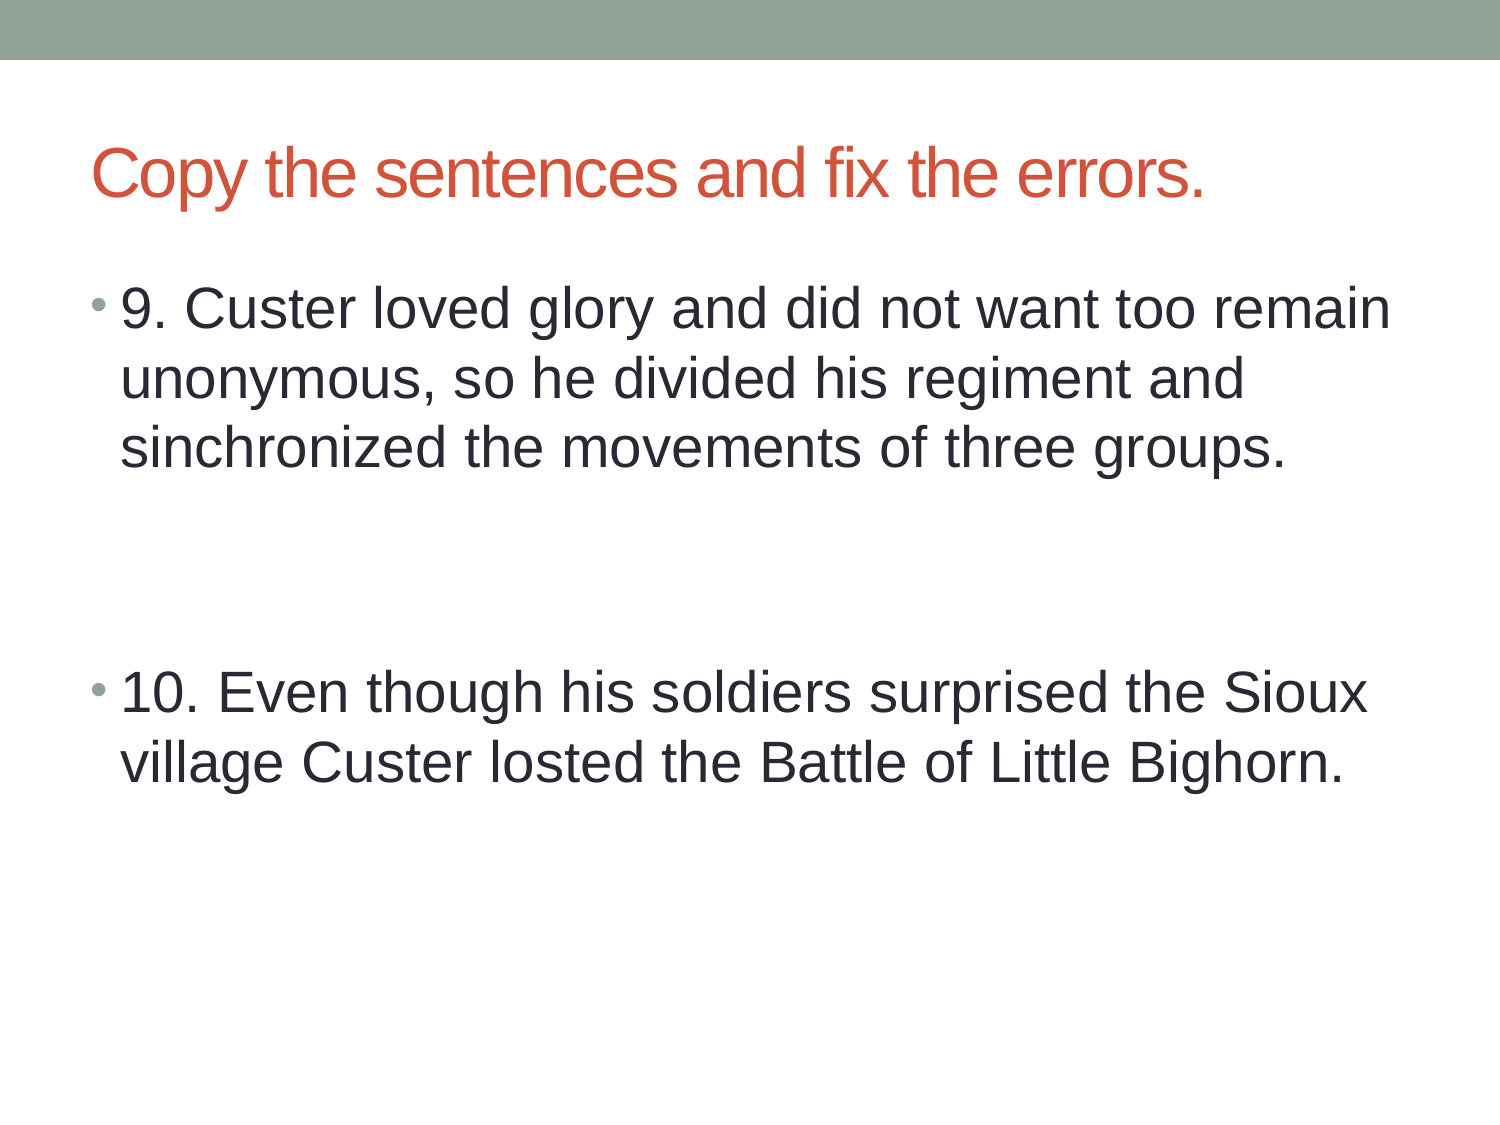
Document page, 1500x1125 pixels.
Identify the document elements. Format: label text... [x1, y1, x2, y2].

list 9. Custer loved glory and did not want too remain unonymous, so he divided his regiment and sinchronized the movements of three groups. 10. Even though his soldiers surprised the Sioux village Custer losted the Battle of Little Bighorn. [75, 262, 1425, 1063]
title Copy the sentences and fix the errors. [75, 87, 1425, 250]
